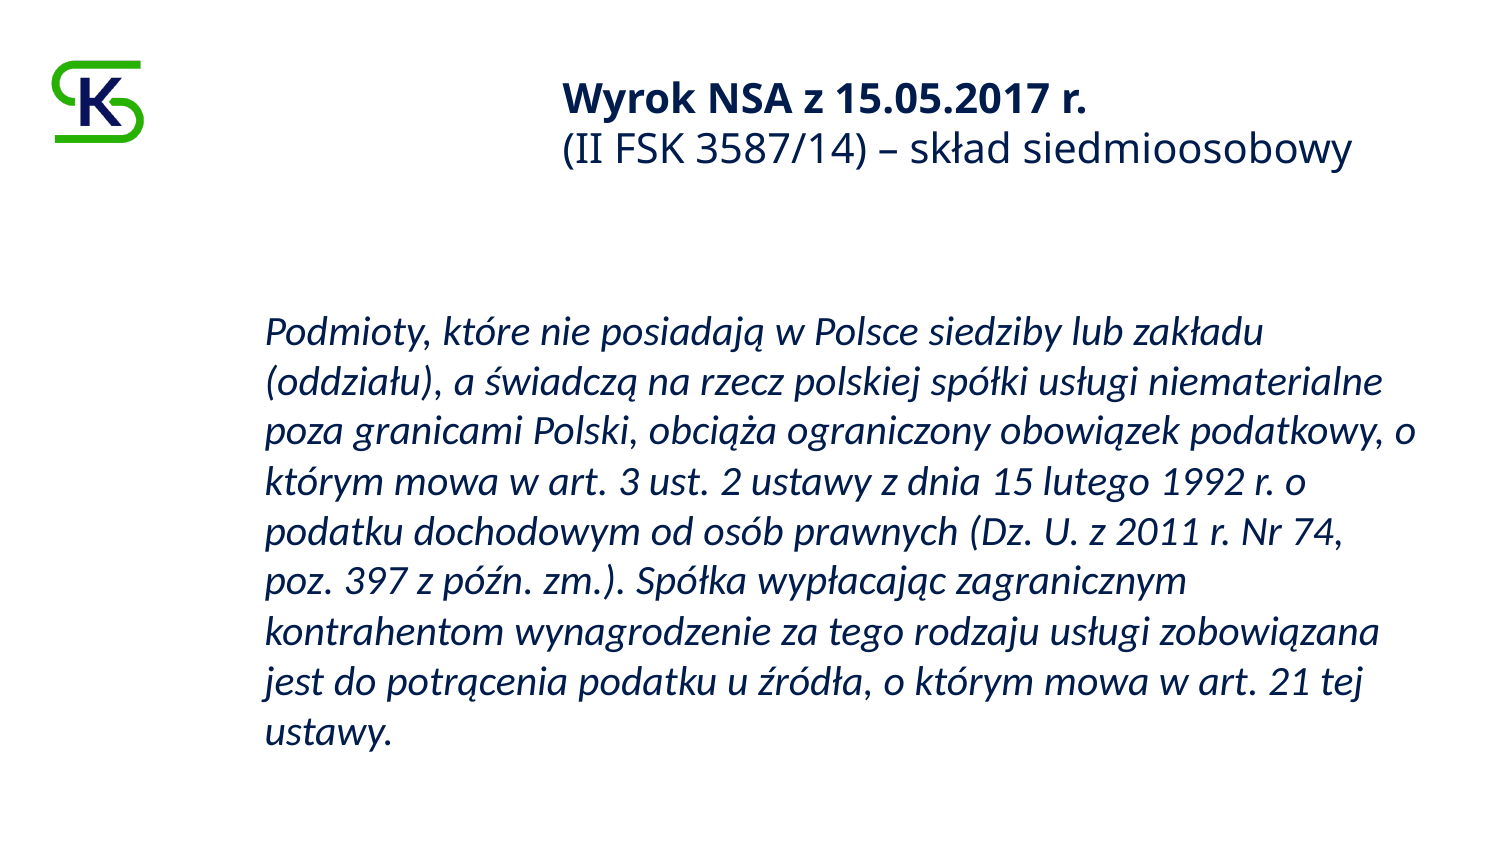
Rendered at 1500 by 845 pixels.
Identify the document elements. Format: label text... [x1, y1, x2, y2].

picture [49, 45, 151, 145]
text_box Podmioty, które nie posiadają w Polsce siedziby lub zakładu (oddziału), a świadczą na rzecz polskiej spółki usługi niematerialne poza granicami Polski, obciąża ograniczony obowiązek podatkowy, o którym mowa w art. 3 ust. 2 ustawy z dnia 15 lutego 1992 r. o podatku dochodowym od osób prawnych (Dz. U. z 2011 r. Nr 74, poz. 397 z późn. zm.). Spółka wypłacając zagranicznym kontrahentom wynagrodzenie za tego rodzaju usługi zobowiązana jest do potrącenia podatku u źródła, o którym mowa w art. 21 tej ustawy. [249, 295, 1438, 773]
title Wyrok NSA z 15.05.2017 r. (II FSK 3587/14) – skład siedmioosobowy [562, 71, 1413, 173]
